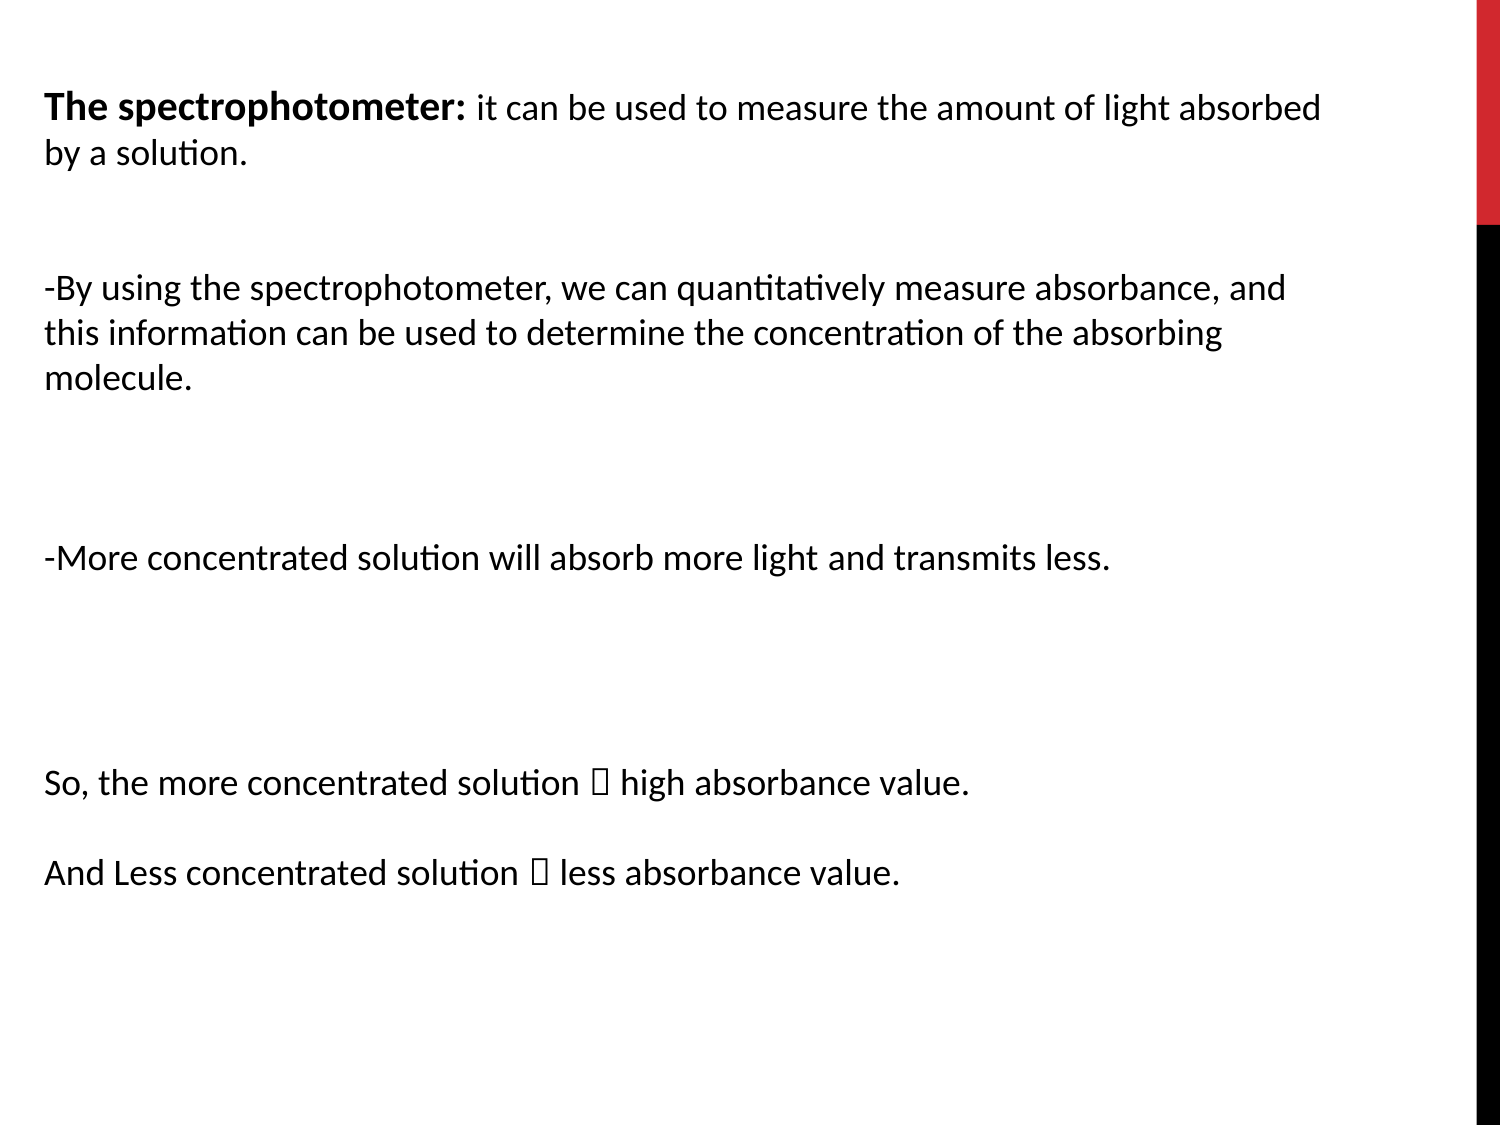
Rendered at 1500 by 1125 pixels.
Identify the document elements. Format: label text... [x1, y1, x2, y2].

text_box The spectrophotometer: it can be used to measure the amount of light absorbed by a solution. -By using the spectrophotometer, we can quantitatively measure absorbance, and this information can be used to determine the concentration of the absorbing molecule. -More concentrated solution will absorb more light and transmits less. So, the more concentrated solution  high absorbance value. And Less concentrated solution  less absorbance value. [29, 70, 1365, 1125]
